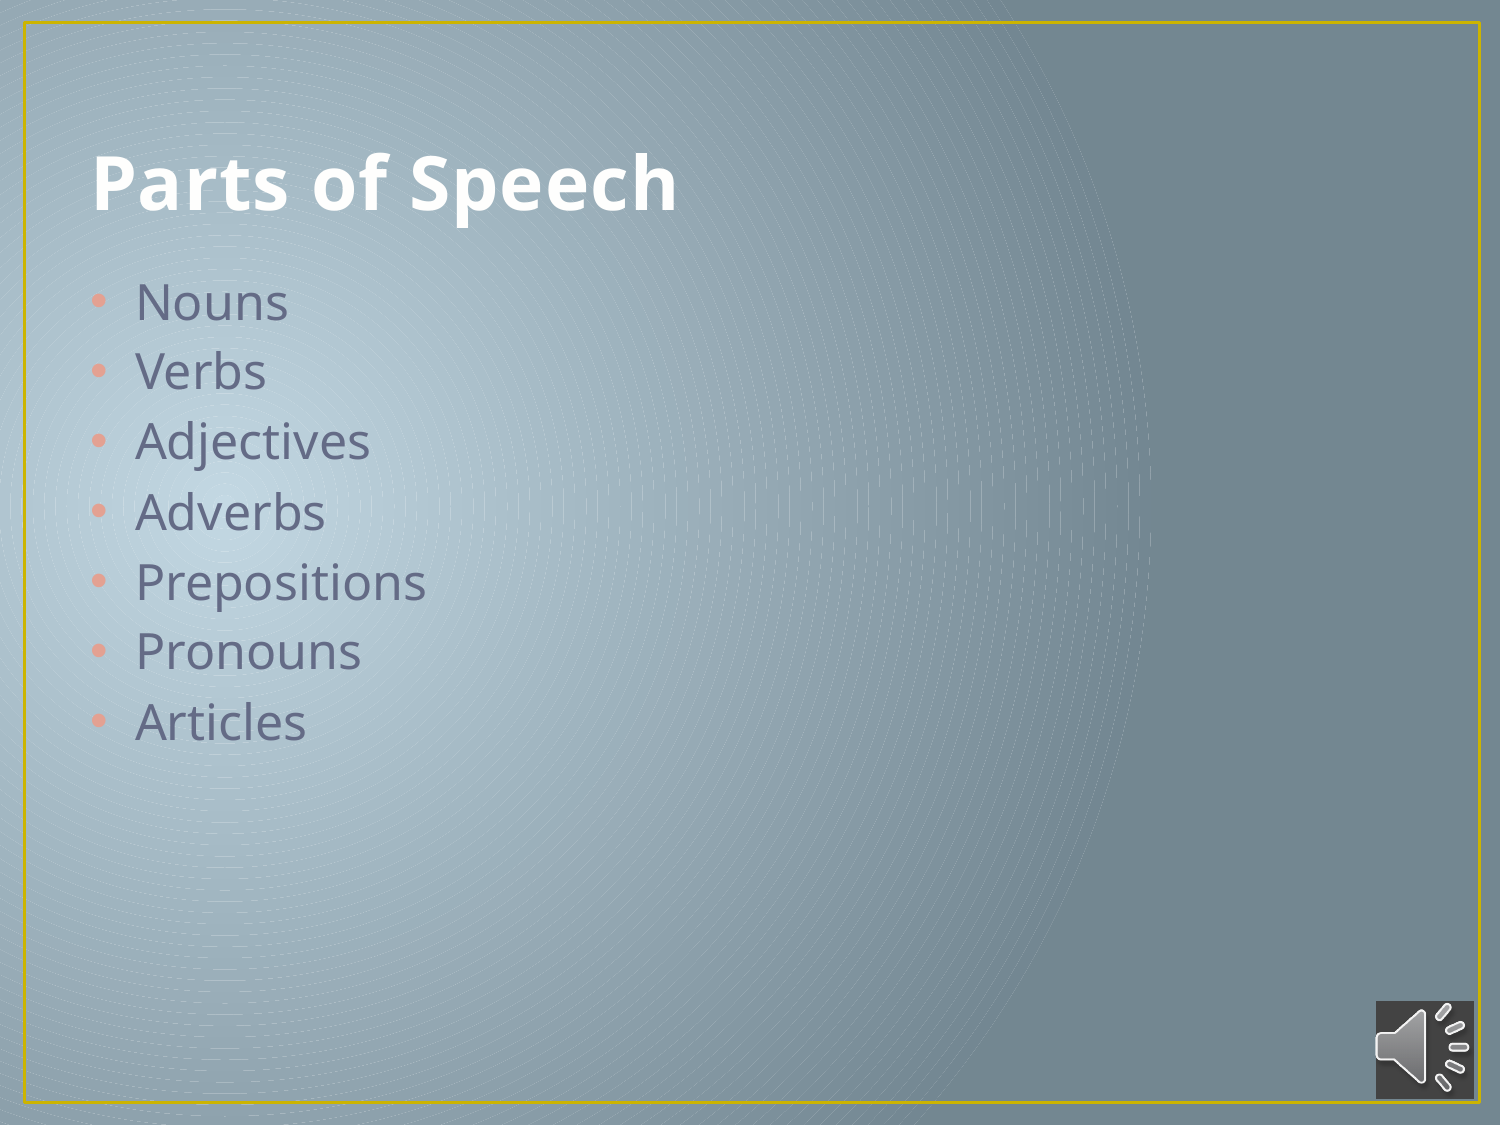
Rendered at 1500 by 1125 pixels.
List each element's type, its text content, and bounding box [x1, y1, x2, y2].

list Nouns Verbs Adjectives Adverbs Prepositions Pronouns Articles [75, 262, 1425, 1005]
picture [1374, 999, 1476, 1101]
title Parts of Speech [75, 45, 1425, 233]
